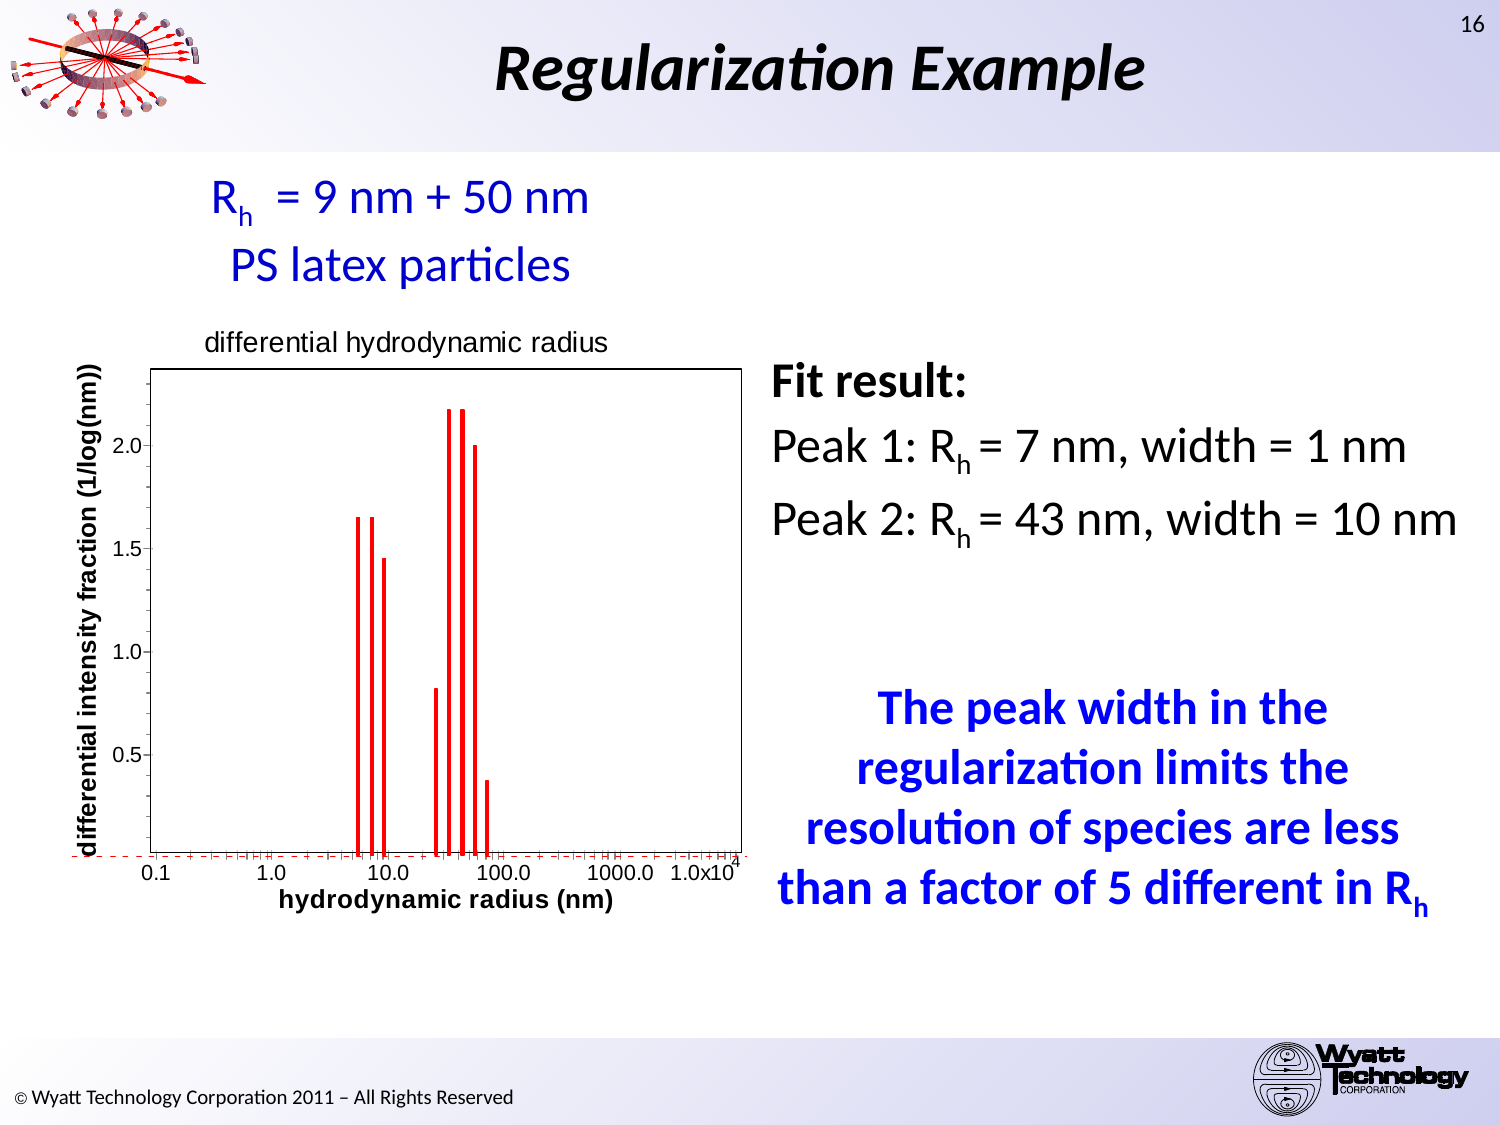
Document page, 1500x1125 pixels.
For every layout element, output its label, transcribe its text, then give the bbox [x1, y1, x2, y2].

text_box Fit result: Peak 1: Rh = 7 nm, width = 1 nm Peak 2: Rh = 43 nm, width = 10 nm [756, 339, 1495, 562]
text_box The peak width in the regularization limits the resolution of species are less than a factor of 5 different in Rh [756, 667, 1450, 931]
text_box Rh = 9 nm + 50 nm PS latex particles [106, 156, 707, 300]
title Regularization Example [217, 16, 1424, 112]
picture [65, 324, 748, 922]
